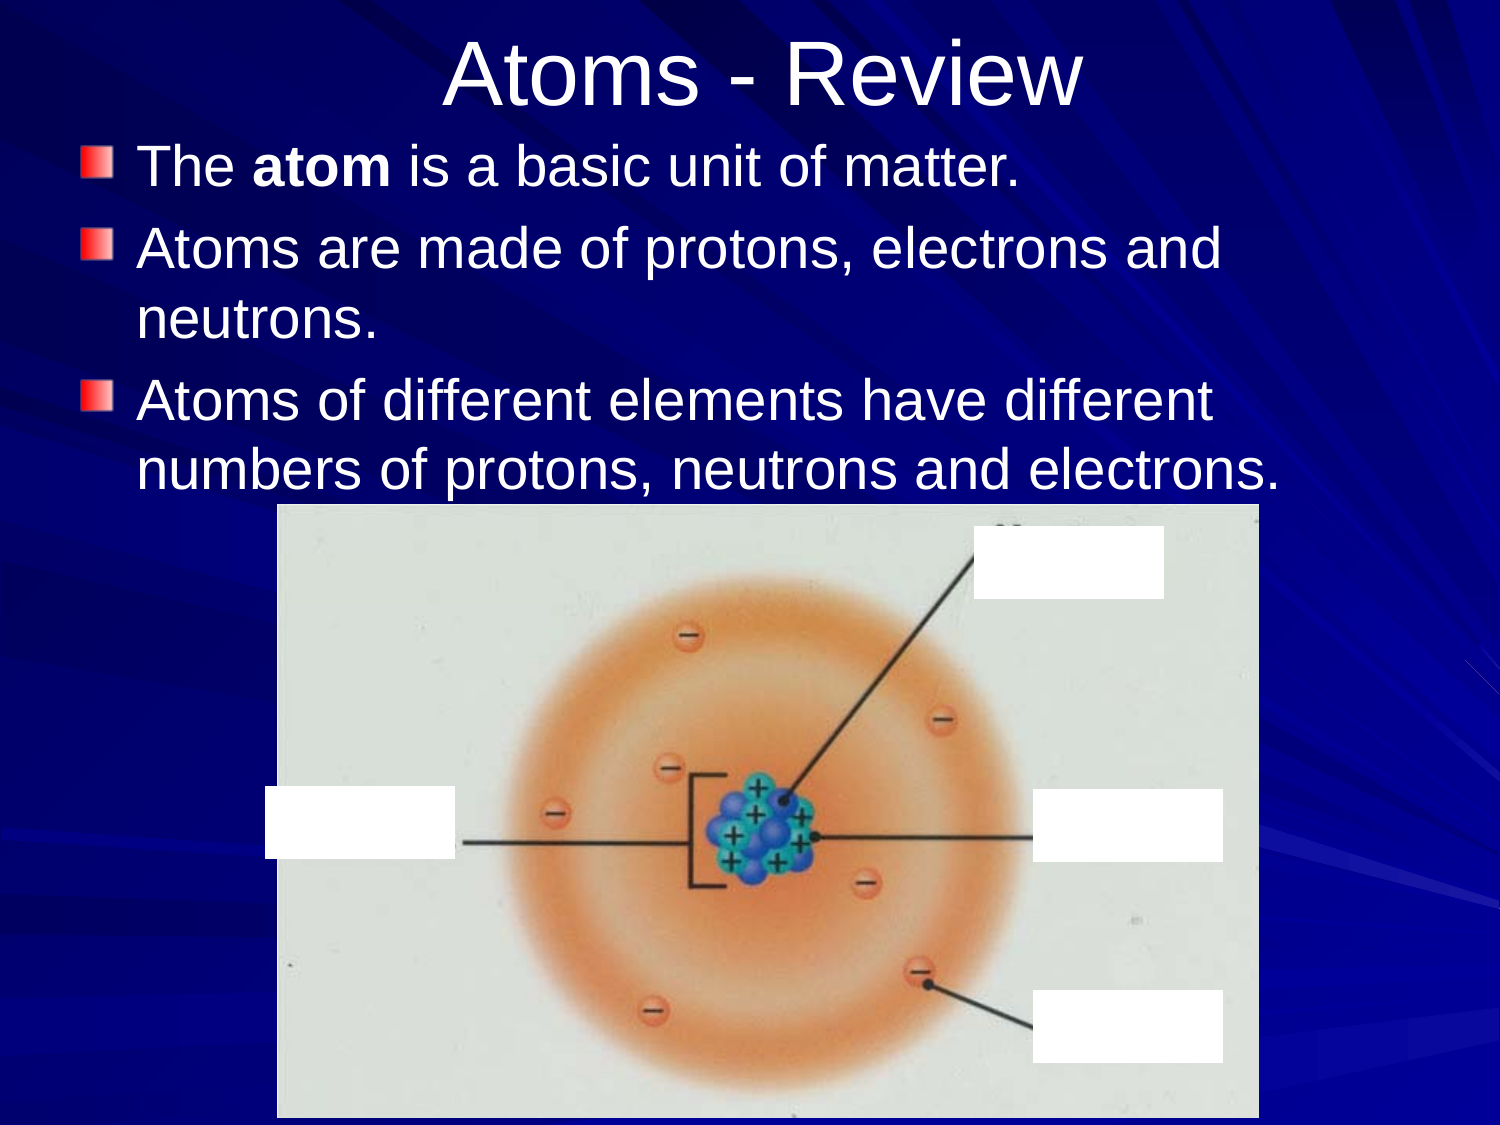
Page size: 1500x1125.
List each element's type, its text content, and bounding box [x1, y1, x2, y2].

picture [79, 226, 117, 264]
list The atom is a basic unit of matter. Atoms are made of protons, electrons and neutrons. Atoms of different elements have different numbers of protons, neutrons and electrons. [64, 120, 1460, 457]
picture [277, 504, 1259, 1118]
title Atoms - Review [88, 0, 1439, 120]
text_box [265, 786, 272, 858]
picture [79, 144, 117, 182]
picture [79, 378, 117, 415]
